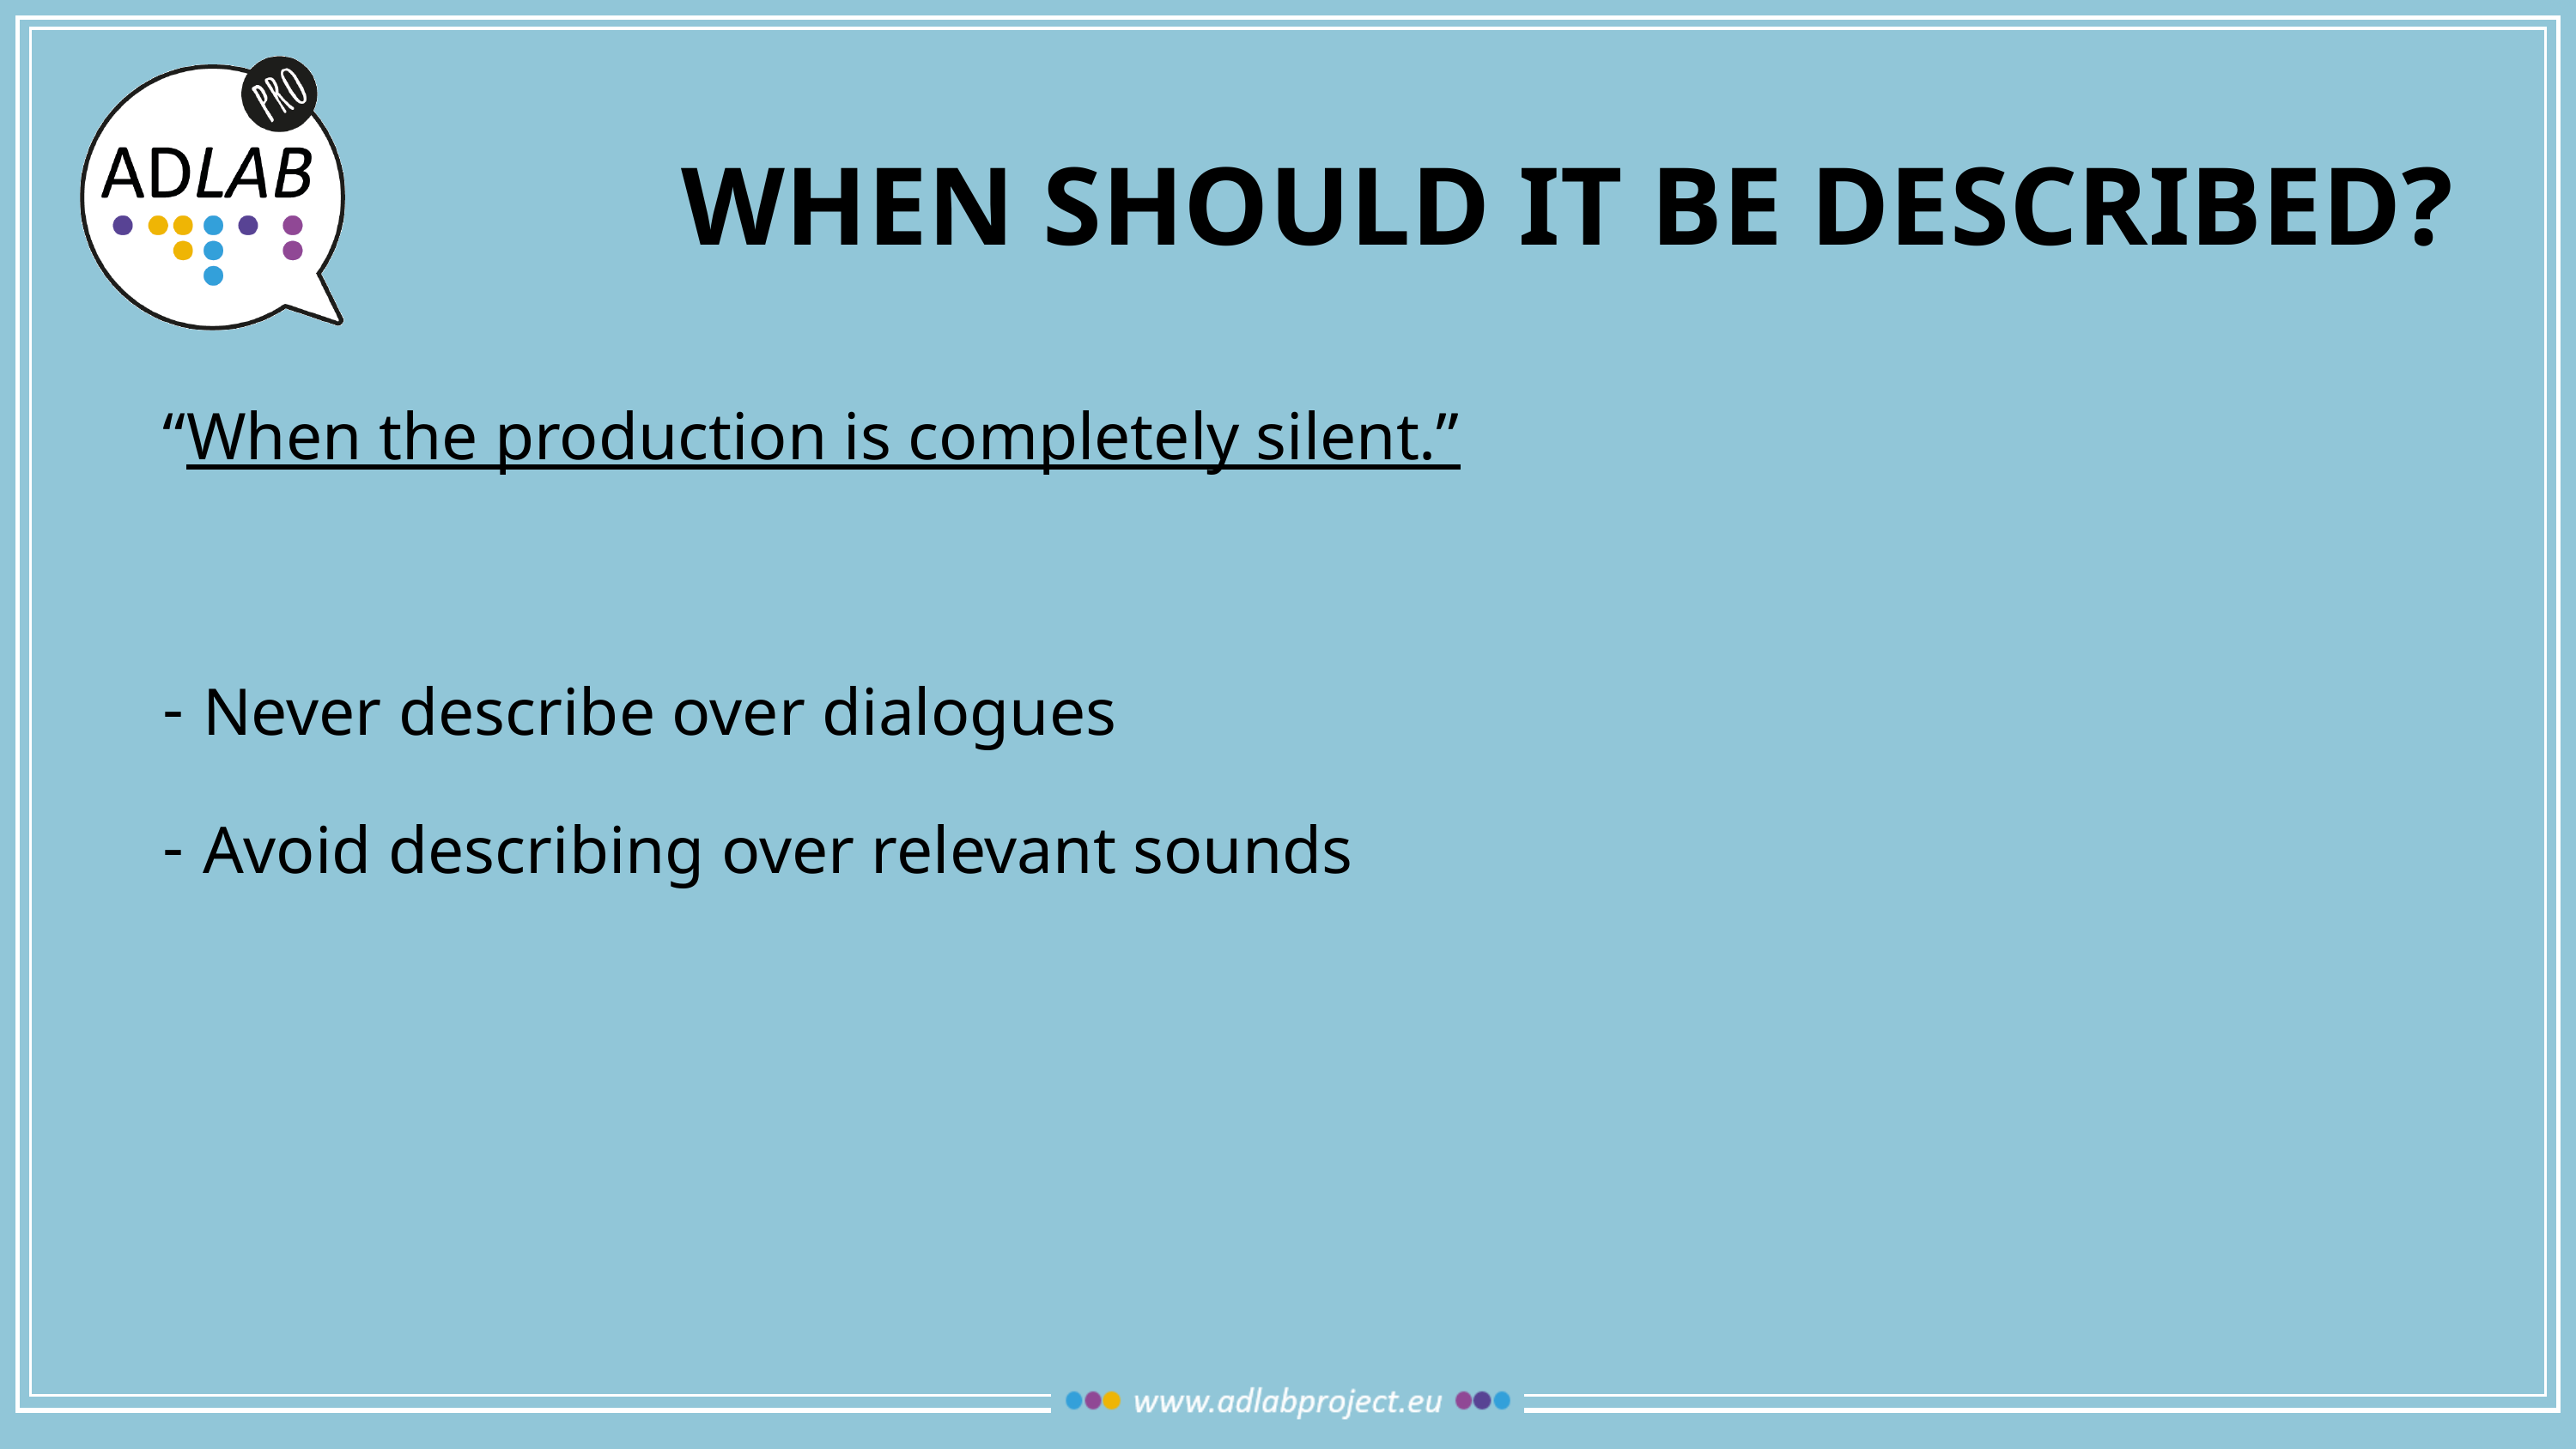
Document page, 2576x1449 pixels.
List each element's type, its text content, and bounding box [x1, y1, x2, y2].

picture [1051, 1378, 1524, 1429]
title WHEN SHOULD IT BE DESCRIBED? [350, 70, 2467, 350]
list “When the production is completely silent.” Never describe over dialogues Avoid describing over relevant sounds [150, 350, 2467, 1147]
picture [72, 49, 353, 330]
